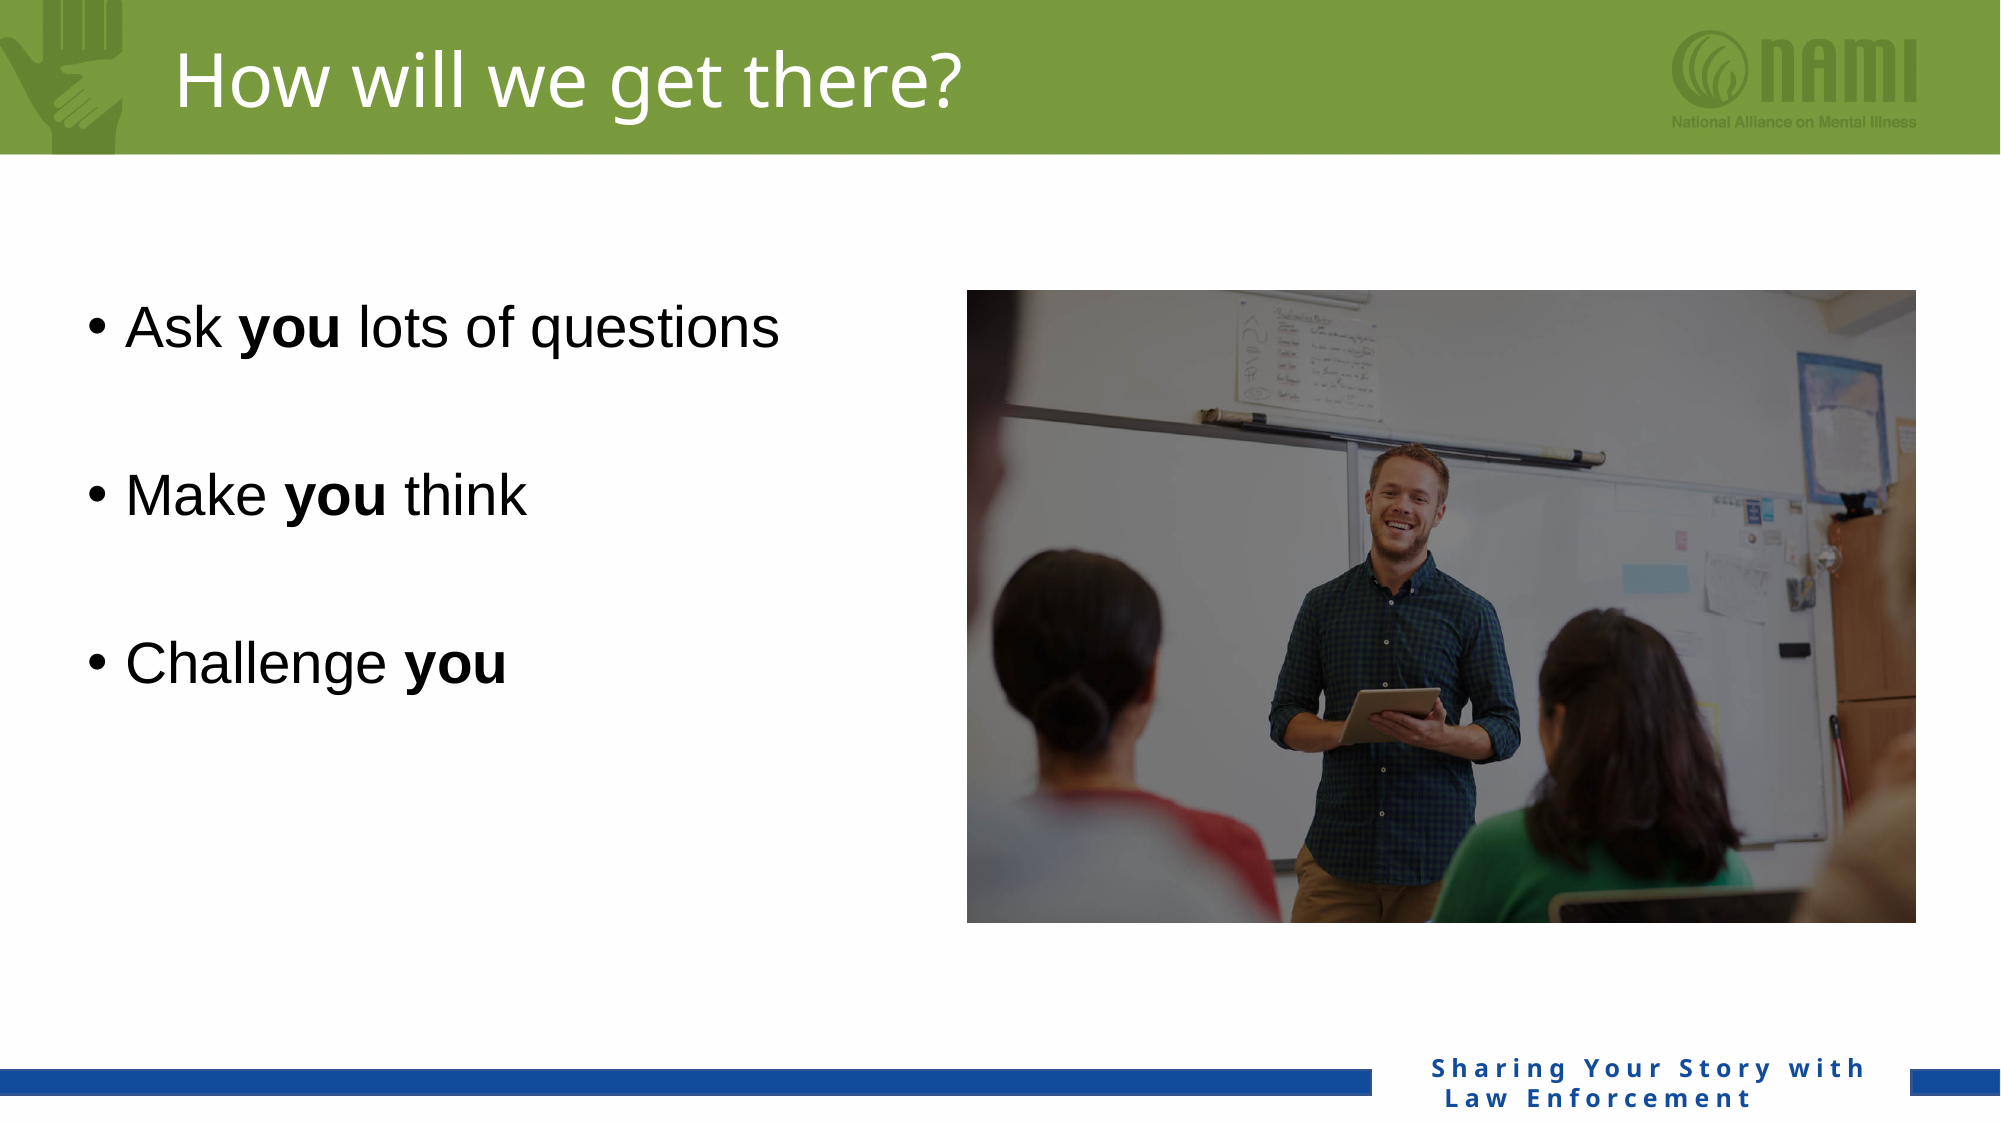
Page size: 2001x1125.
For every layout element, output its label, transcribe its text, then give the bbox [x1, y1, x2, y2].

footer Sharing Your Story with Law Enforcement [1393, 1052, 1916, 1113]
title How will we get there? [158, 6, 1863, 161]
picture [0, 1075, 2001, 1125]
list Ask you lots of questions Make you think Challenge you [72, 290, 1863, 1075]
picture [0, 0, 2001, 1069]
